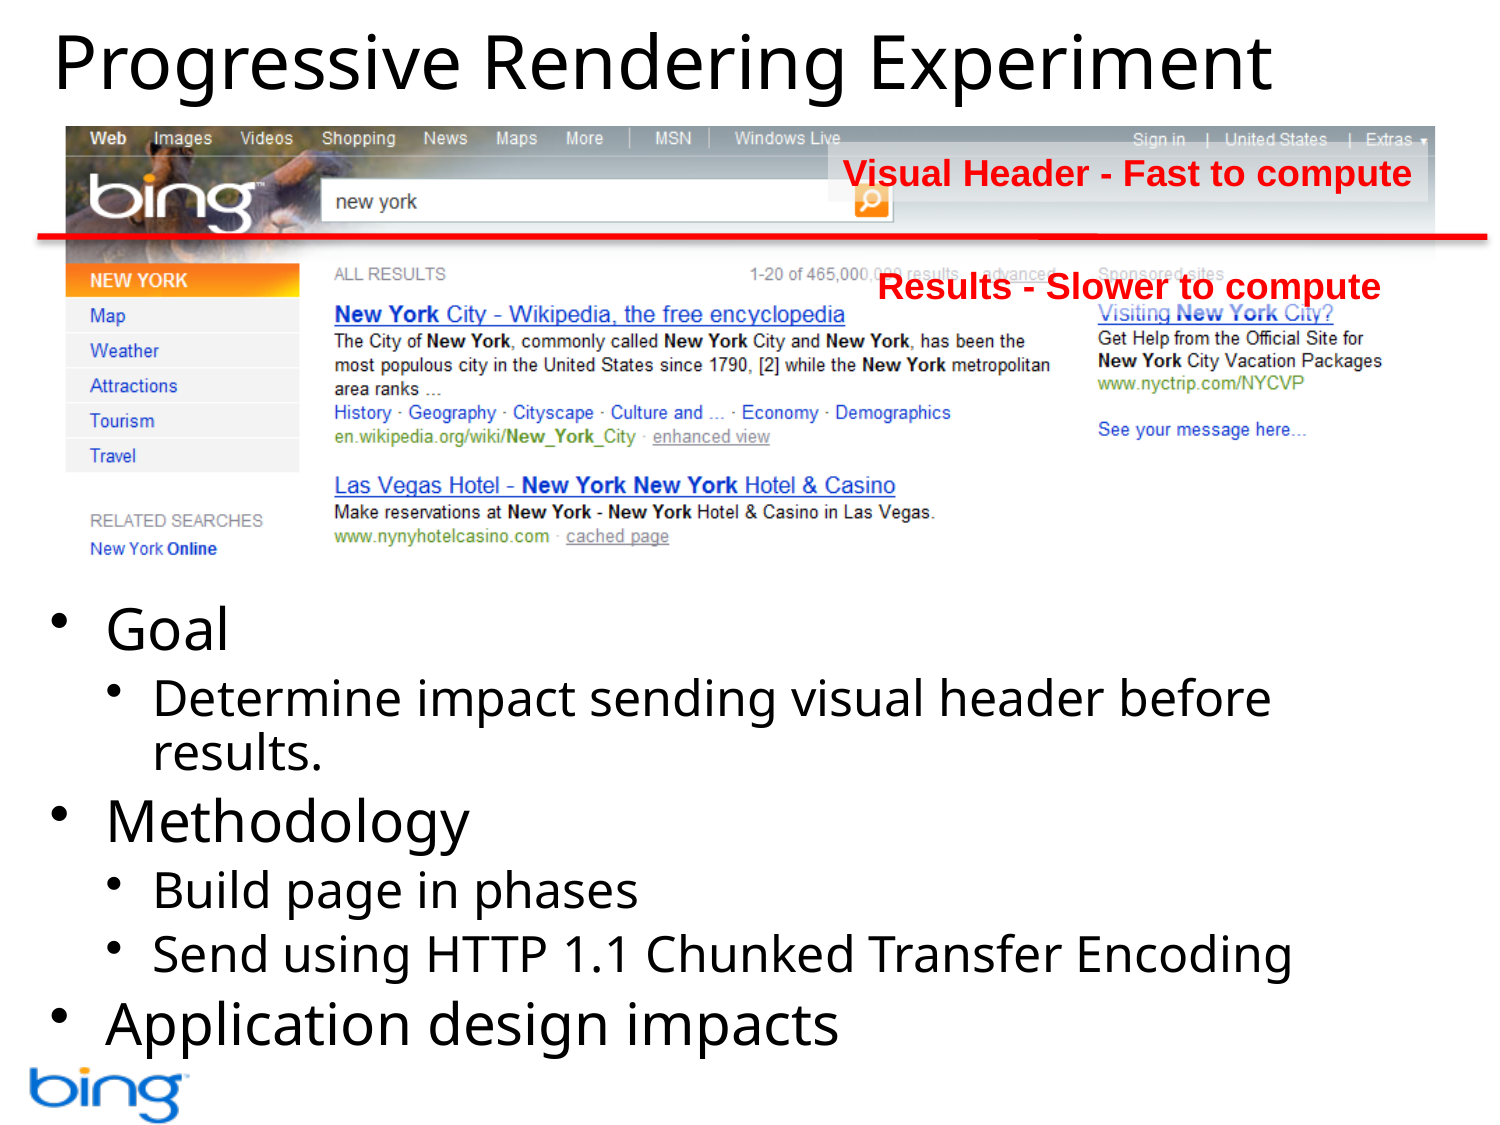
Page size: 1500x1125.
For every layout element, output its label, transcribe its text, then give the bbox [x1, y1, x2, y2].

list Goal Determine impact sending visual header before results. Methodology Build page in phases Send using HTTP 1.1 Chunked Transfer Encoding Application design impacts [49, 599, 1425, 869]
picture [27, 1066, 193, 1125]
picture [65, 125, 1436, 236]
title Progressive Rendering Experiment [52, 24, 1428, 98]
picture [65, 237, 1436, 557]
